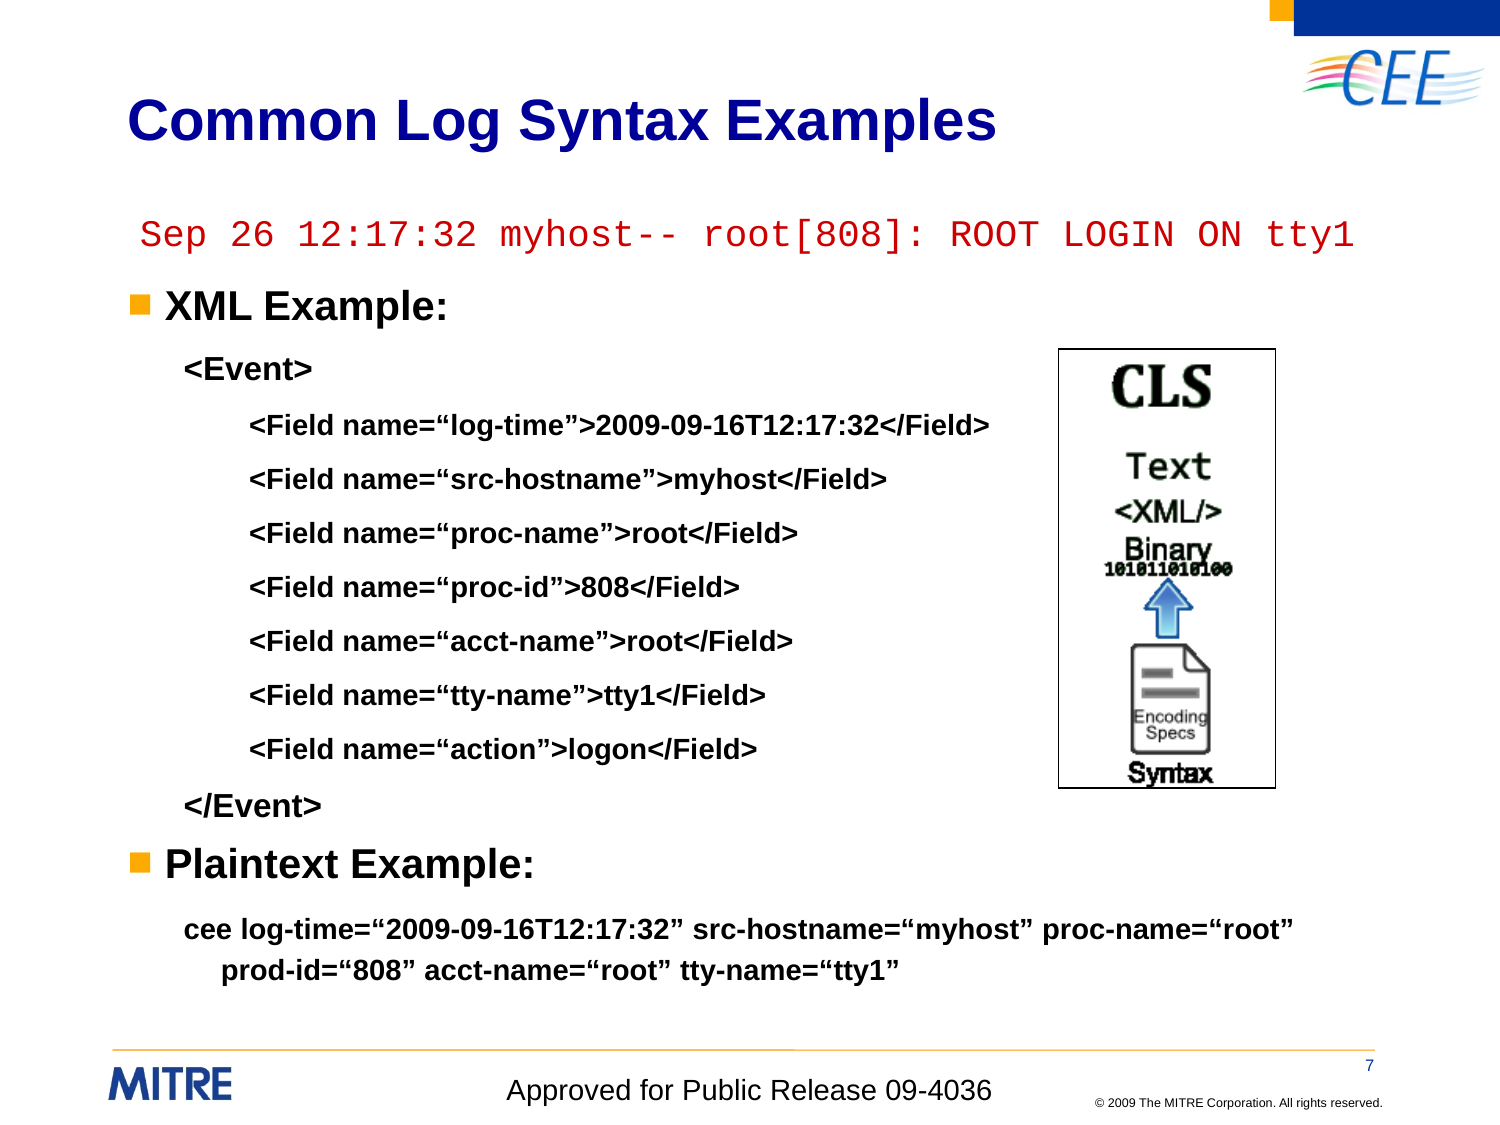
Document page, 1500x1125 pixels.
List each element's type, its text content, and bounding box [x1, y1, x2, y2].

picture [1290, 37, 1500, 122]
title Common Log Syntax Examples [112, 45, 1375, 200]
text_box Sep 26 12:17:32 myhost-- root[808]: ROOT LOGIN ON tty1 [124, 201, 1413, 262]
slide_number 7 [1301, 1049, 1390, 1076]
picture [103, 1064, 236, 1106]
picture [1059, 349, 1276, 788]
list XML Example: <Event> <Field name=“log-time”>2009-09-16T12:17:32</Field> <Field name=“src-hostname”>myhost</Field> <Field name=“proc-name”>root</Field> <Field name=“proc-id”>808</Field> <Field name=“acct-name”>root</Field> <Field name=“tty-name”>tty1</Field> <Field name=“action”>logon</Field> </Event> Plaintext Example: cee log-time=“2009-09-16T12:17:32” src-hostname=“myhost” proc-name=“root” prod-id=“808” acct-name=“root” tty-name=“tty1” [112, 274, 1376, 1077]
